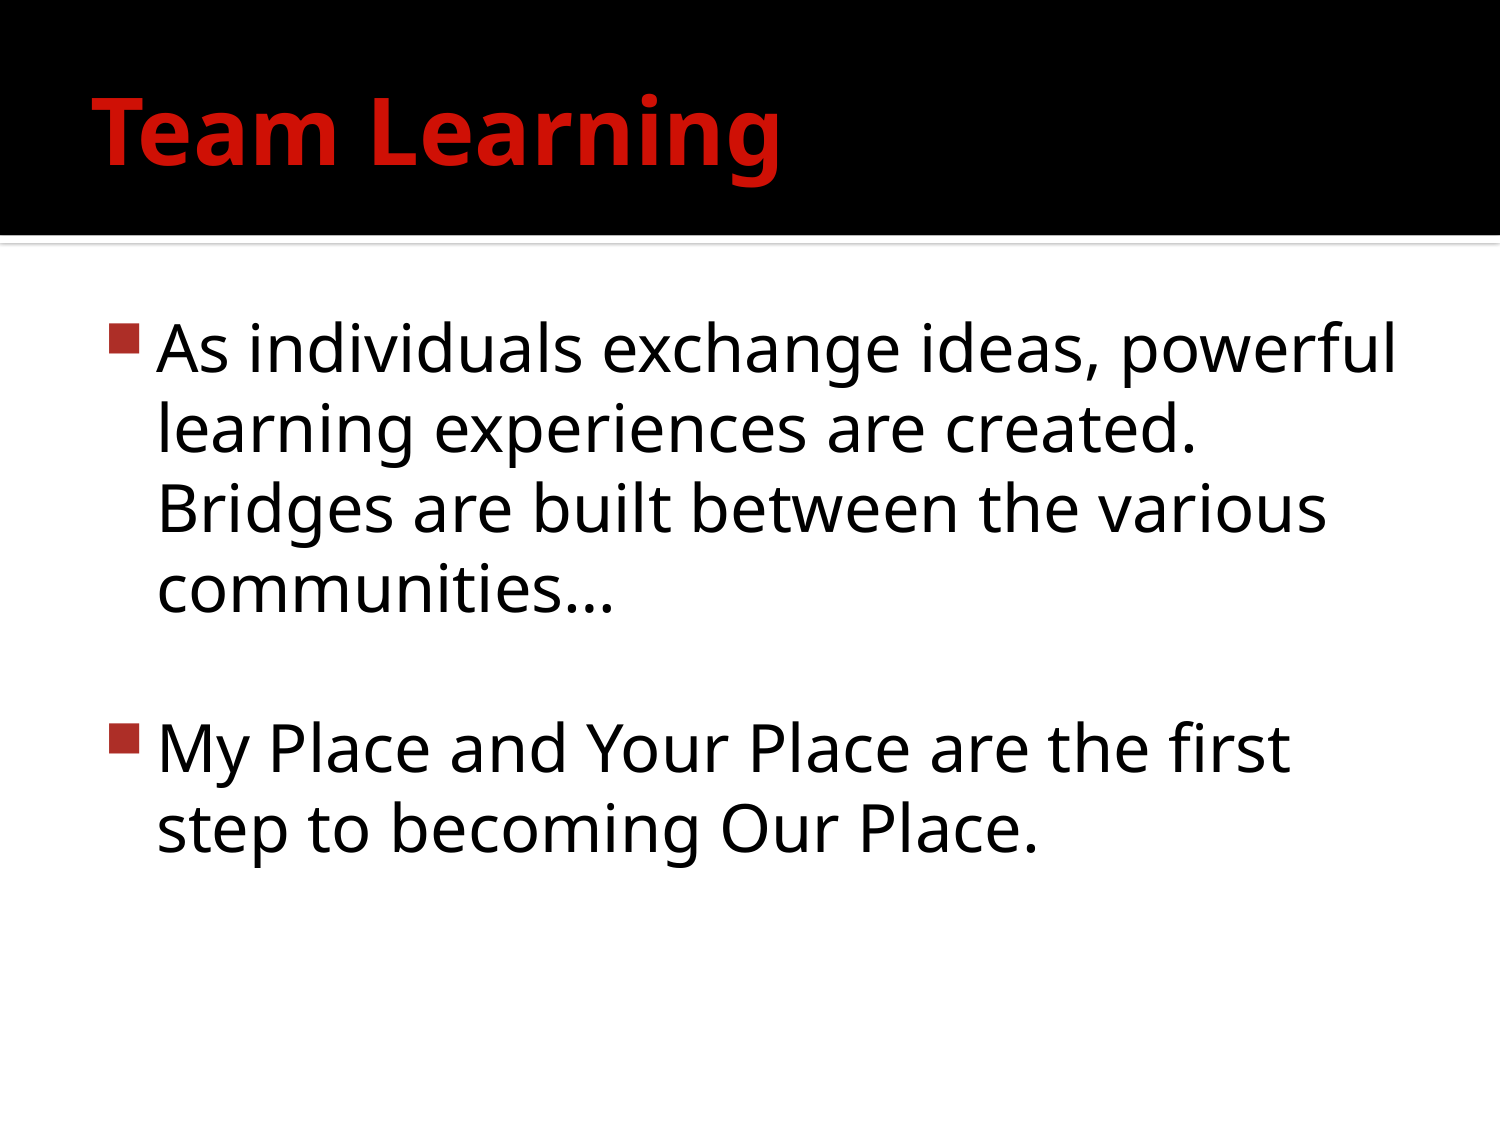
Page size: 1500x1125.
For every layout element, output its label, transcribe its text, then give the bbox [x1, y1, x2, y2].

title Team Learning [75, 25, 1425, 231]
list As individuals exchange ideas, powerful learning experiences are created. Bridges are built between the various communities… My Place and Your Place are the first step to becoming Our Place. [75, 291, 1425, 1050]
